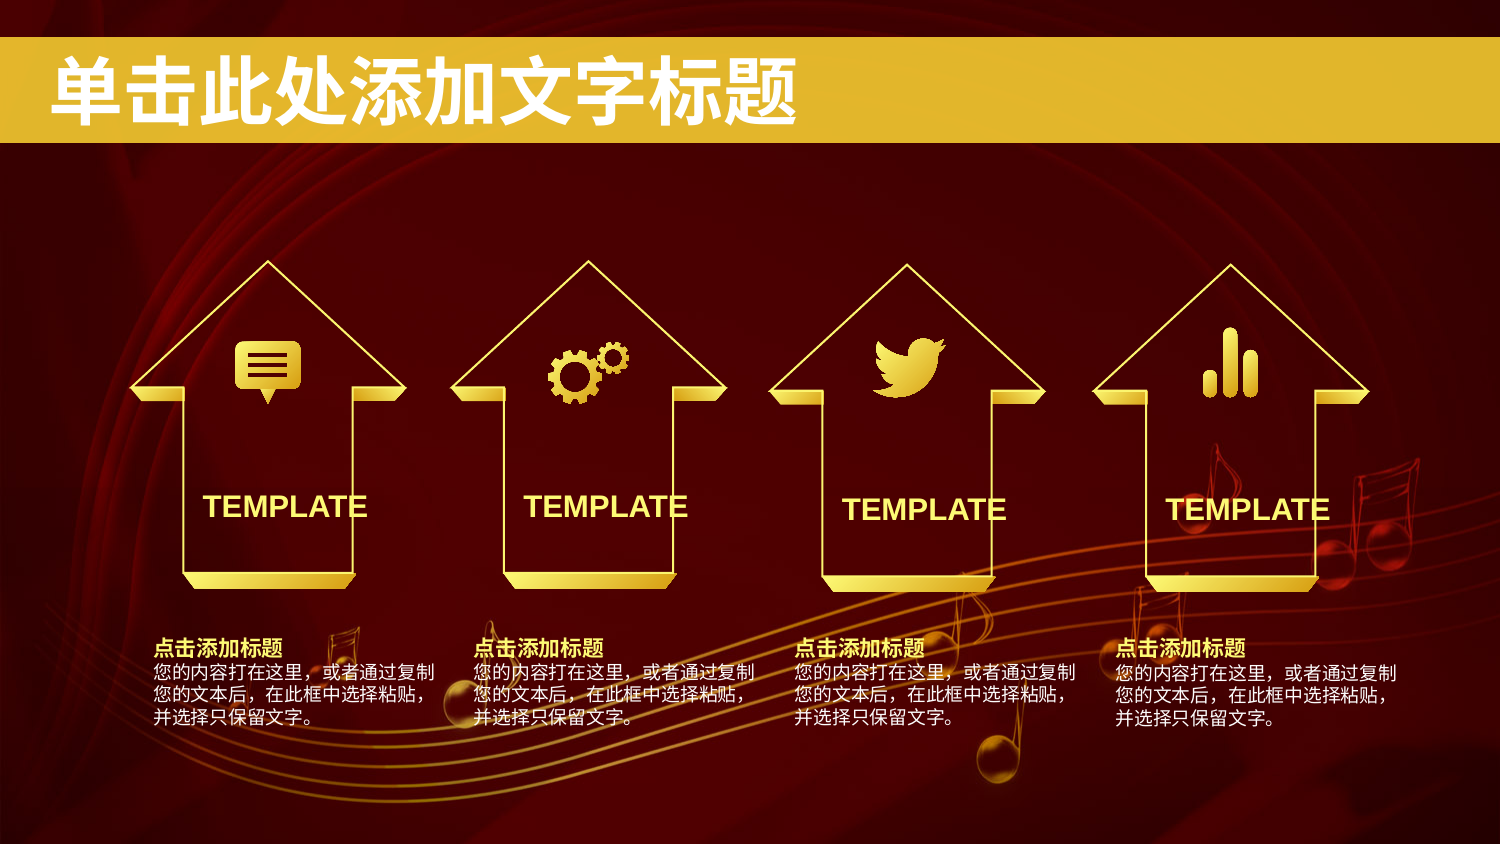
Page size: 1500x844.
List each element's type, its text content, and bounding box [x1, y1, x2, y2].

picture [0, 0, 1500, 37]
picture [0, 143, 1500, 844]
text_box 点击添加标题 您的内容打在这里，或者通过复制 您的文本后，在此框中选择粘贴， 并选择只保留文字。 [780, 627, 1092, 778]
text_box 点击添加标题 您的内容打在这里，或者通过复制 您的文本后，在此框中选择粘贴， 并选择只保留文字。 [459, 627, 771, 778]
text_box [1092, 264, 1370, 592]
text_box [450, 261, 728, 589]
text_box 点击添加标题 您的内容打在这里，或者通过复制 您的文本后，在此框中选择粘贴， 并选择只保留文字。 [1100, 627, 1412, 779]
text_box 点击添加标题 您的内容打在这里，或者通过复制 您的文本后，在此框中选择粘贴， 并选择只保留文字。 [138, 627, 450, 778]
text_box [129, 261, 408, 589]
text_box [768, 264, 1047, 592]
